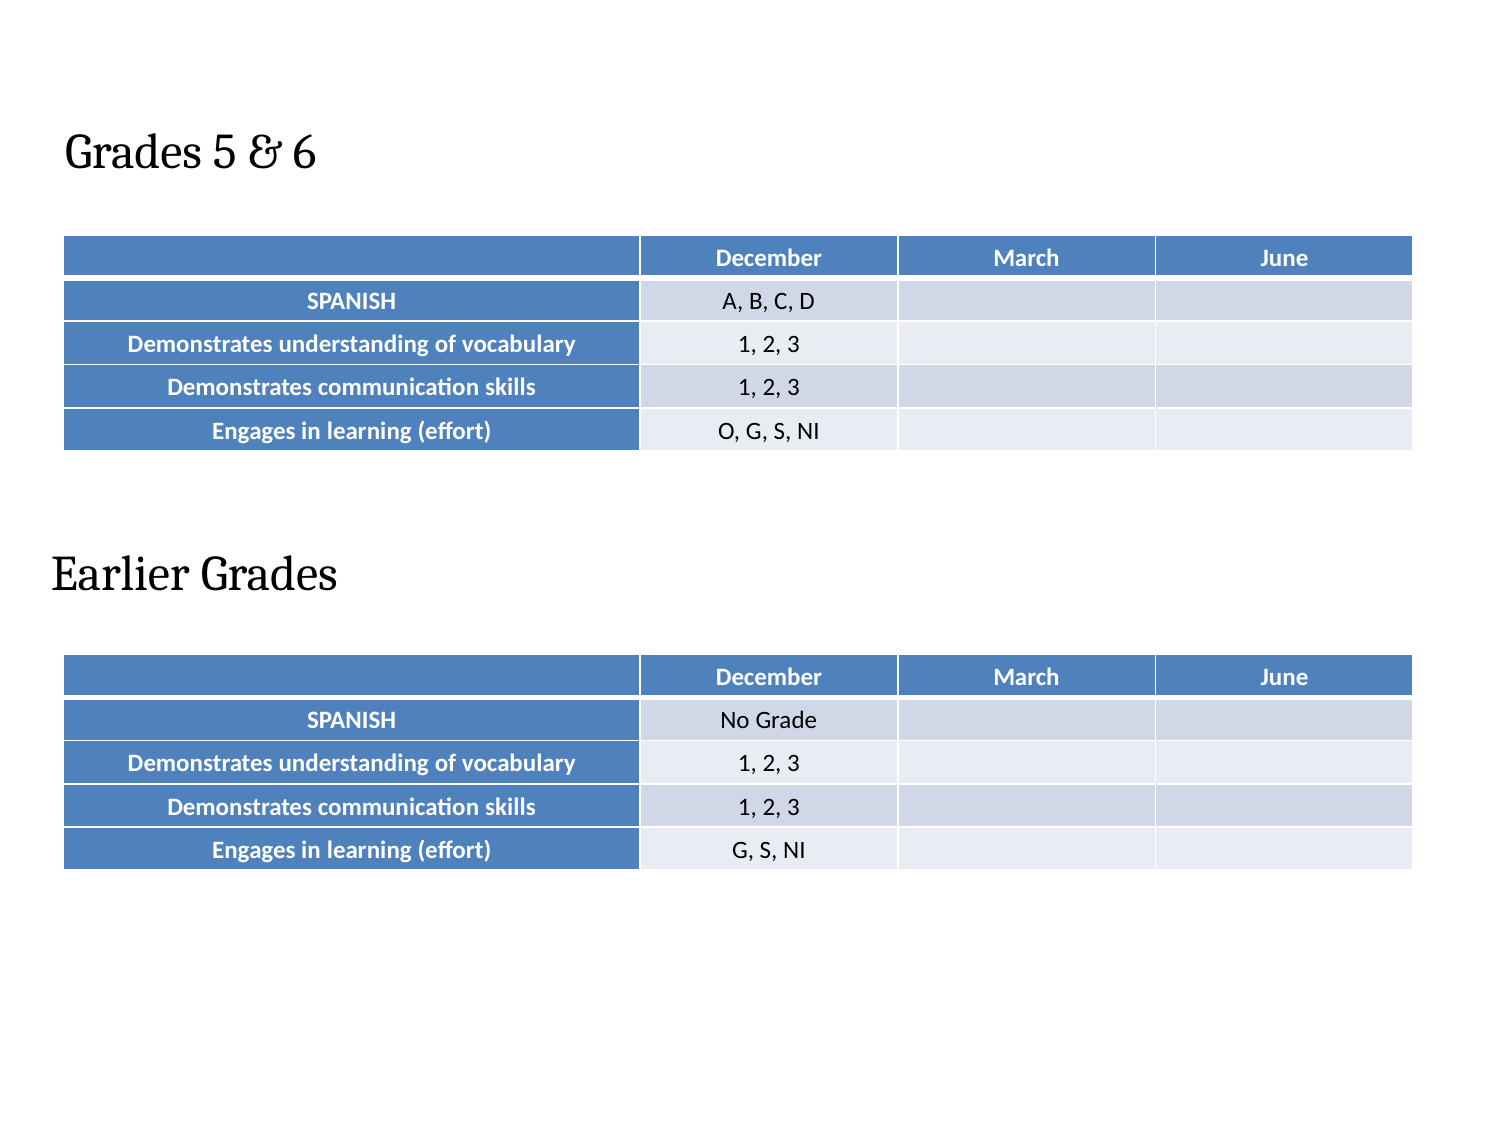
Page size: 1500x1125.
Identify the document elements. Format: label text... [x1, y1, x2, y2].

table_cell Demonstrates communication skills [64, 365, 639, 407]
table_cell [899, 322, 1155, 364]
table_header December [641, 236, 897, 275]
table_header December [641, 655, 897, 695]
table_cell [899, 741, 1155, 783]
table_cell Engages in learning (effort) [64, 409, 639, 450]
table_cell [899, 785, 1155, 826]
table_cell Engages in learning (effort) [64, 828, 639, 869]
table_header June [1156, 655, 1412, 695]
table_header March [899, 236, 1155, 275]
table_cell O, G, S, NI [641, 409, 897, 450]
table_header [64, 655, 639, 695]
table_cell [899, 281, 1155, 320]
table_cell No Grade [641, 700, 897, 740]
table_cell [899, 700, 1155, 740]
table_cell Demonstrates communication skills [64, 785, 639, 826]
table_cell [1156, 281, 1412, 320]
table_cell Demonstrates understanding of vocabulary [64, 741, 639, 783]
text_box Earlier Grades [35, 488, 1475, 654]
table_cell [1156, 322, 1412, 364]
table_cell SPANISH [64, 700, 639, 740]
text_box Grades 5 & 6 [50, 88, 1427, 231]
table_cell G, S, NI [641, 828, 897, 869]
table_cell [899, 365, 1155, 407]
table_header March [899, 655, 1155, 695]
table_cell 1, 2, 3 [641, 785, 897, 826]
table_cell [1156, 785, 1412, 826]
table_cell A, B, C, D [641, 281, 897, 320]
table_cell [899, 409, 1155, 450]
table_cell [1156, 409, 1412, 450]
table_cell [1156, 365, 1412, 407]
table_cell [1156, 741, 1412, 783]
table_cell 1, 2, 3 [641, 365, 897, 407]
table_cell 1, 2, 3 [641, 322, 897, 364]
table_cell [899, 828, 1155, 869]
table_cell 1, 2, 3 [641, 741, 897, 783]
table_cell [1156, 828, 1412, 869]
table_cell SPANISH [64, 281, 639, 320]
table_header June [1156, 236, 1412, 275]
table_header [64, 236, 639, 275]
table_cell [1156, 700, 1412, 740]
table_cell Demonstrates understanding of vocabulary [64, 322, 639, 364]
